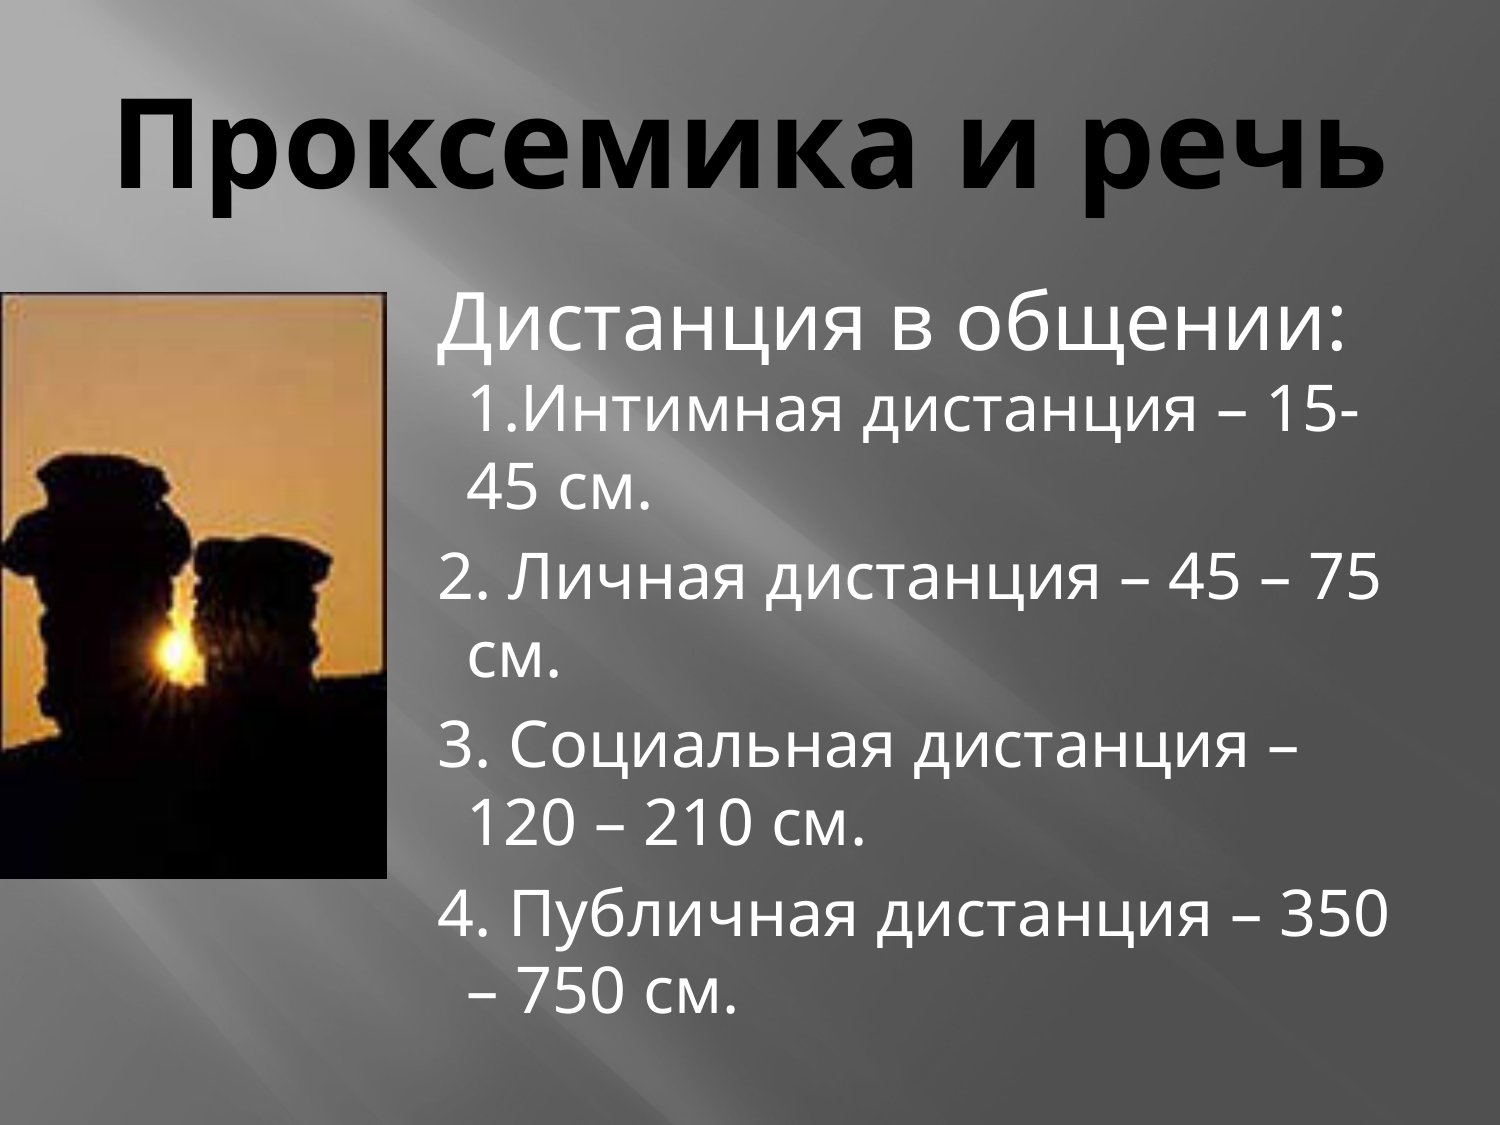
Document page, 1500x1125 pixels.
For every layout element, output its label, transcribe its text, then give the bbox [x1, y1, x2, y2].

picture [0, 292, 387, 880]
list Дистанция в общении: 1.Интимная дистанция – 15-45 см. 2. Личная дистанция – 45 – 75 см. 3. Социальная дистанция – 120 – 210 см. 4. Публичная дистанция – 350 – 750 см. [75, 262, 1430, 1035]
title Проксемика и речь [75, 45, 1425, 233]
